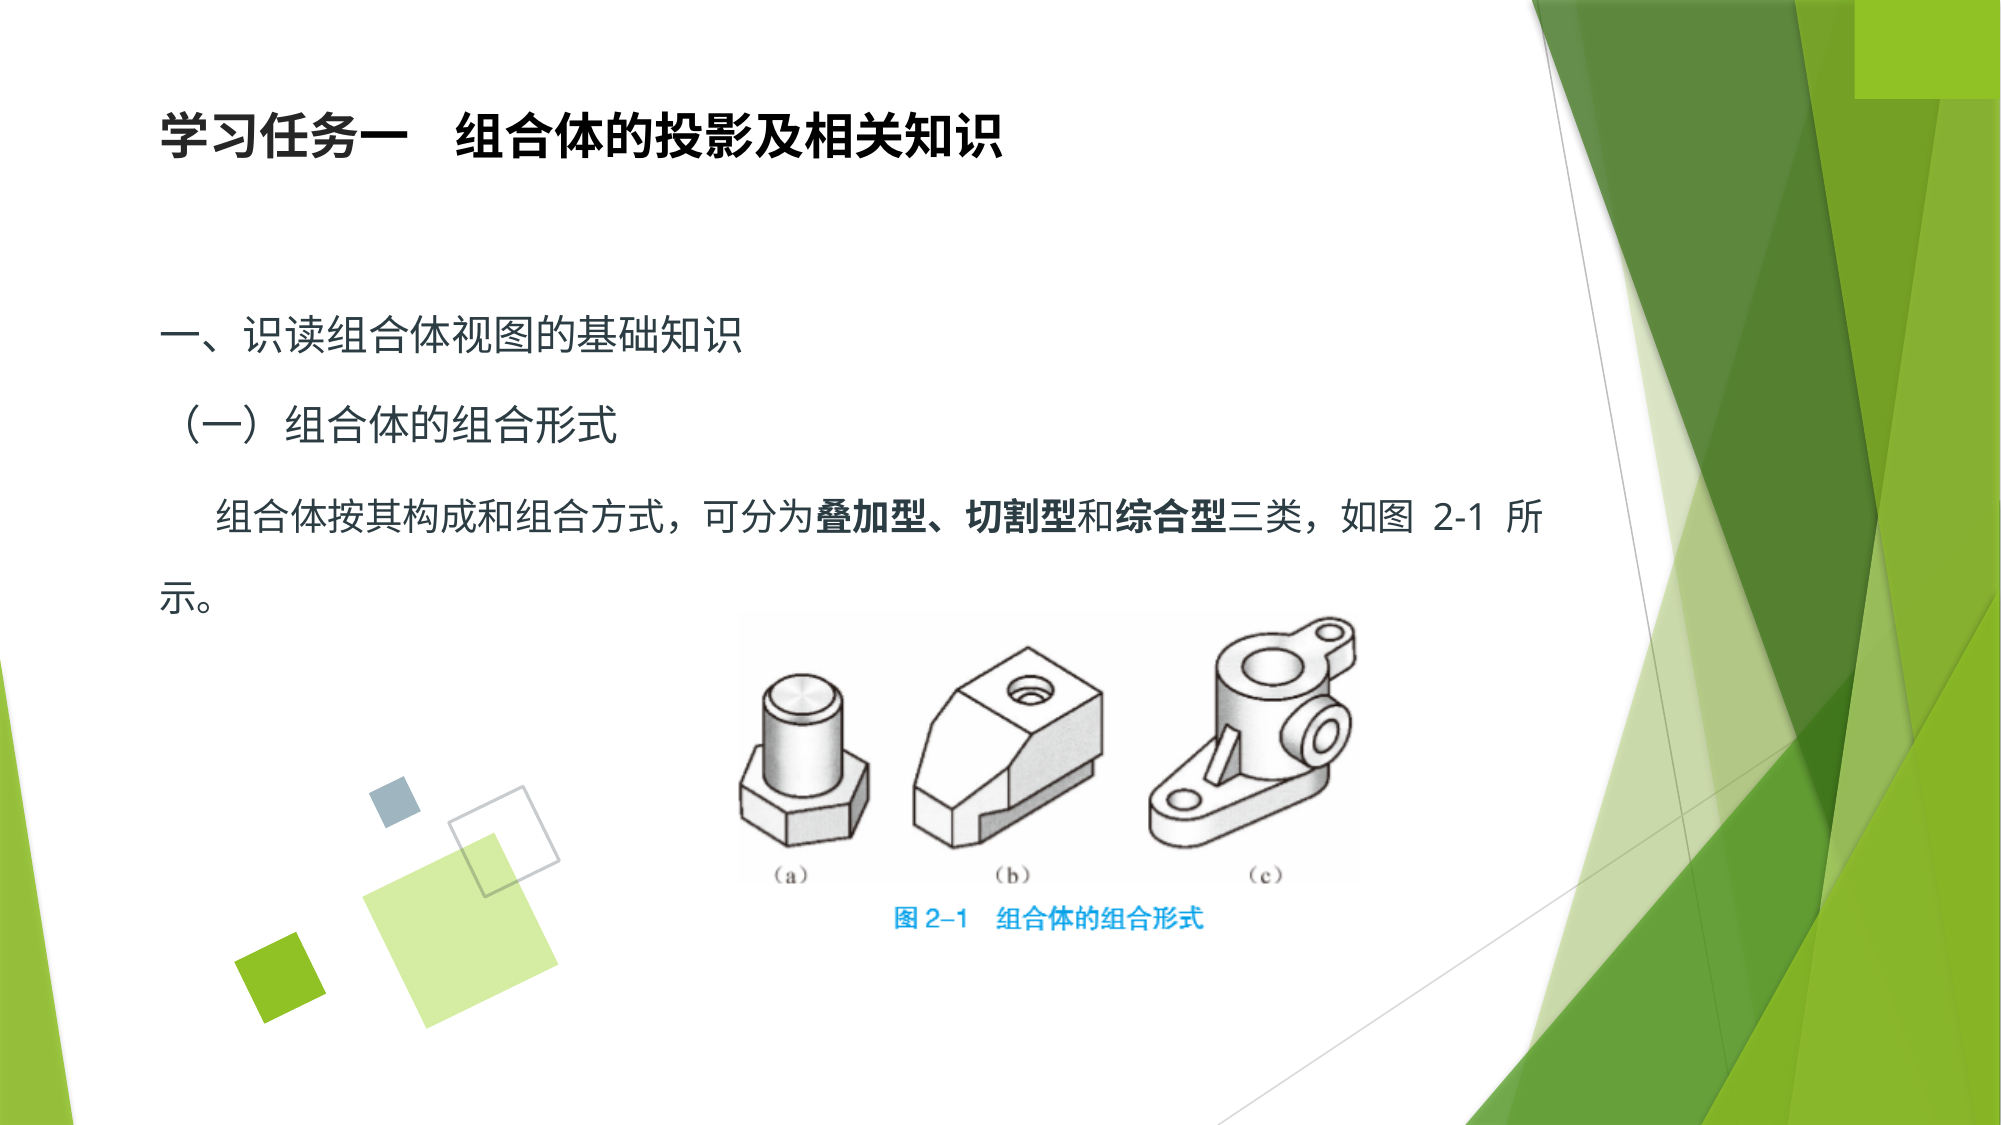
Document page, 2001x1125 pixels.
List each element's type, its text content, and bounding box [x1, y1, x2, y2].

text_box 一、识读组合体视图的基础知识 （一）组合体的组合形式 组合体按其构成和组合方式，可分为叠加型、切割型和综合型三类，如图 2-1 所示。 [144, 260, 1593, 816]
text_box 学习任务一 组合体的投影及相关知识 [144, 85, 1856, 216]
picture [670, 600, 1439, 948]
text_box [1853, 0, 2000, 100]
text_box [231, 774, 565, 1035]
